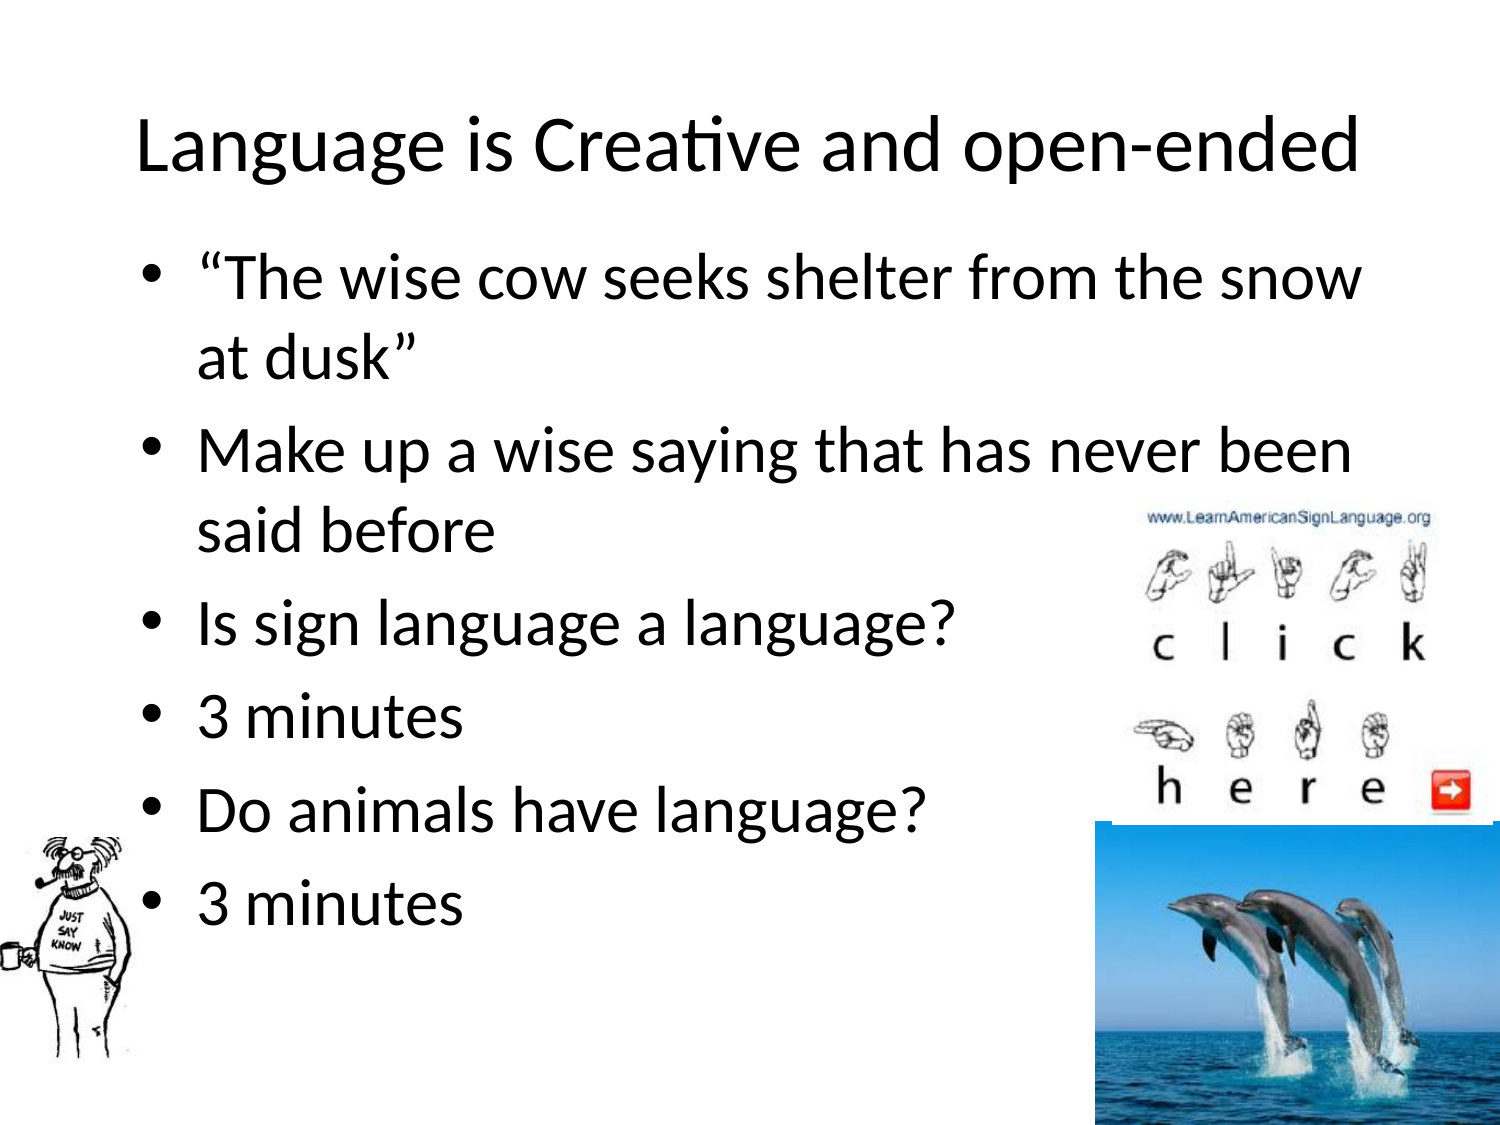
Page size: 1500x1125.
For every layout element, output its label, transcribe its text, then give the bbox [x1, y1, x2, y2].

picture [1095, 499, 1500, 1125]
title Language is Creative and open-ended [75, 45, 1425, 233]
picture [0, 837, 171, 1125]
list “The wise cow seeks shelter from the snow at dusk” Make up a wise saying that has never been said before Is sign language a language? 3 minutes Do animals have language? 3 minutes [125, 224, 1425, 968]
